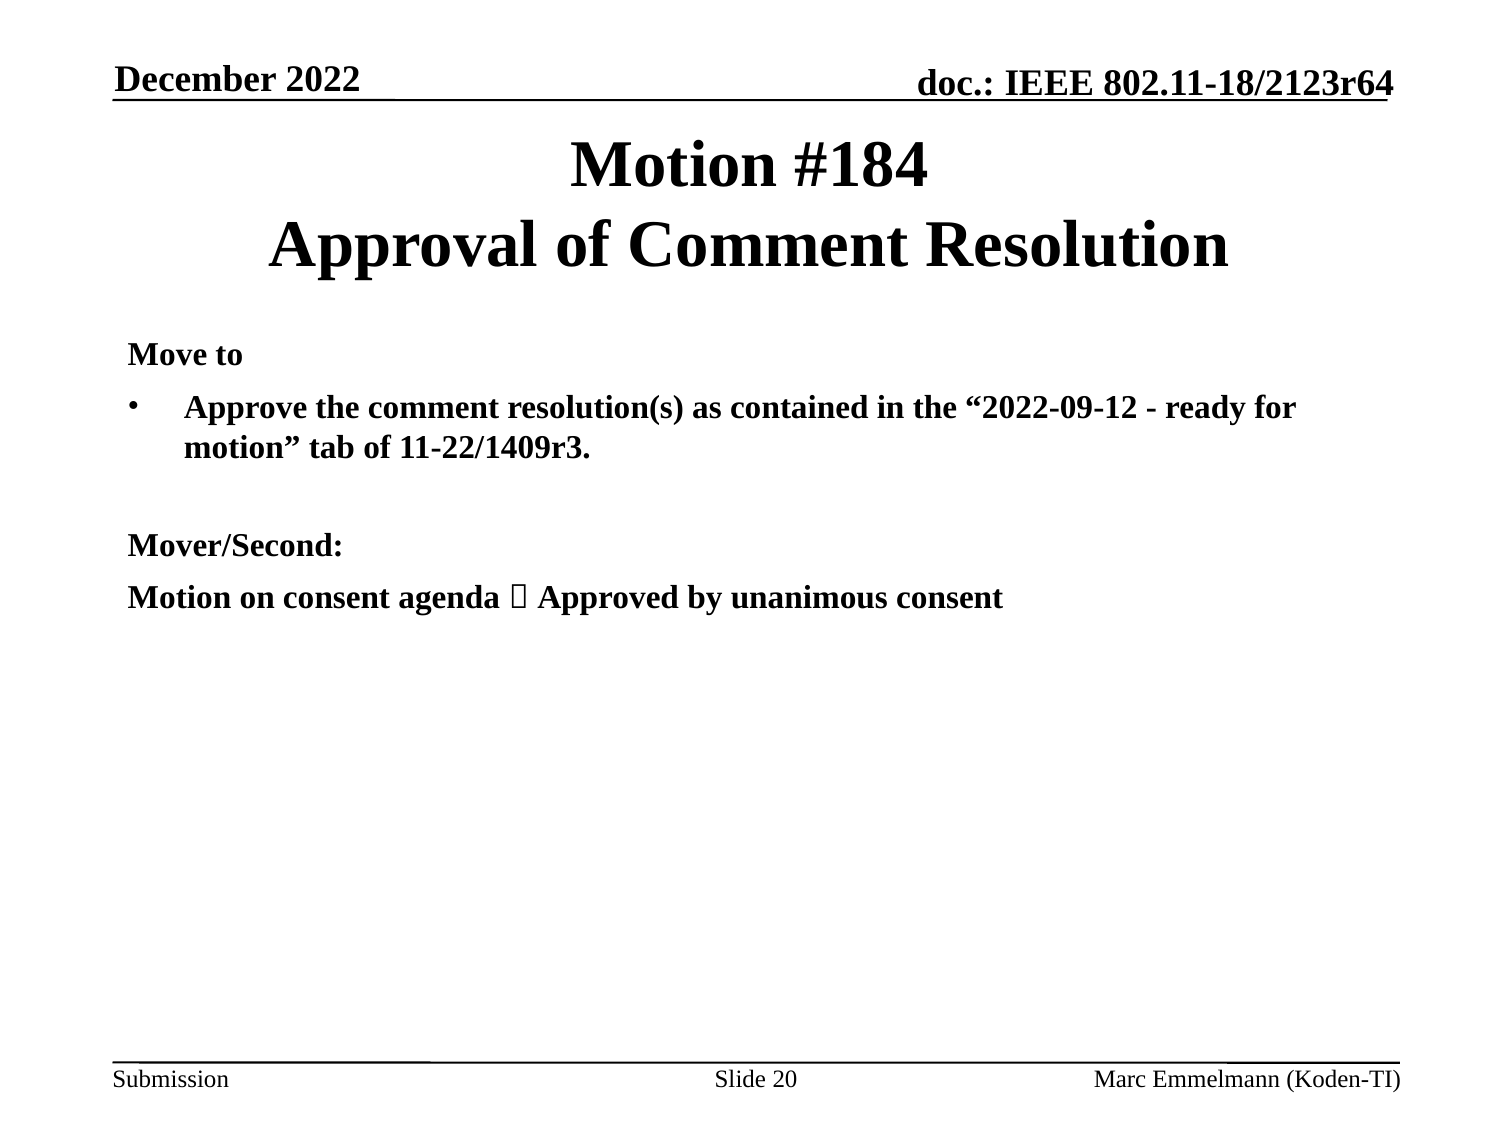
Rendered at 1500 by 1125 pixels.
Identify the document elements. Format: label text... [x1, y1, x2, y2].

footer Marc Emmelmann (Koden-TI) [878, 1061, 1402, 1093]
slide_number Slide 20 [712, 1061, 800, 1123]
title Motion #184 Approval of Comment Resolution [112, 112, 1388, 288]
list Move to Approve the comment resolution(s) as contained in the “2022-09-12 - ready for motion” tab of 11-22/1409r3. Mover/Second: Motion on consent agenda  Approved by unanimous consent [112, 324, 1388, 1000]
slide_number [114, 54, 423, 100]
